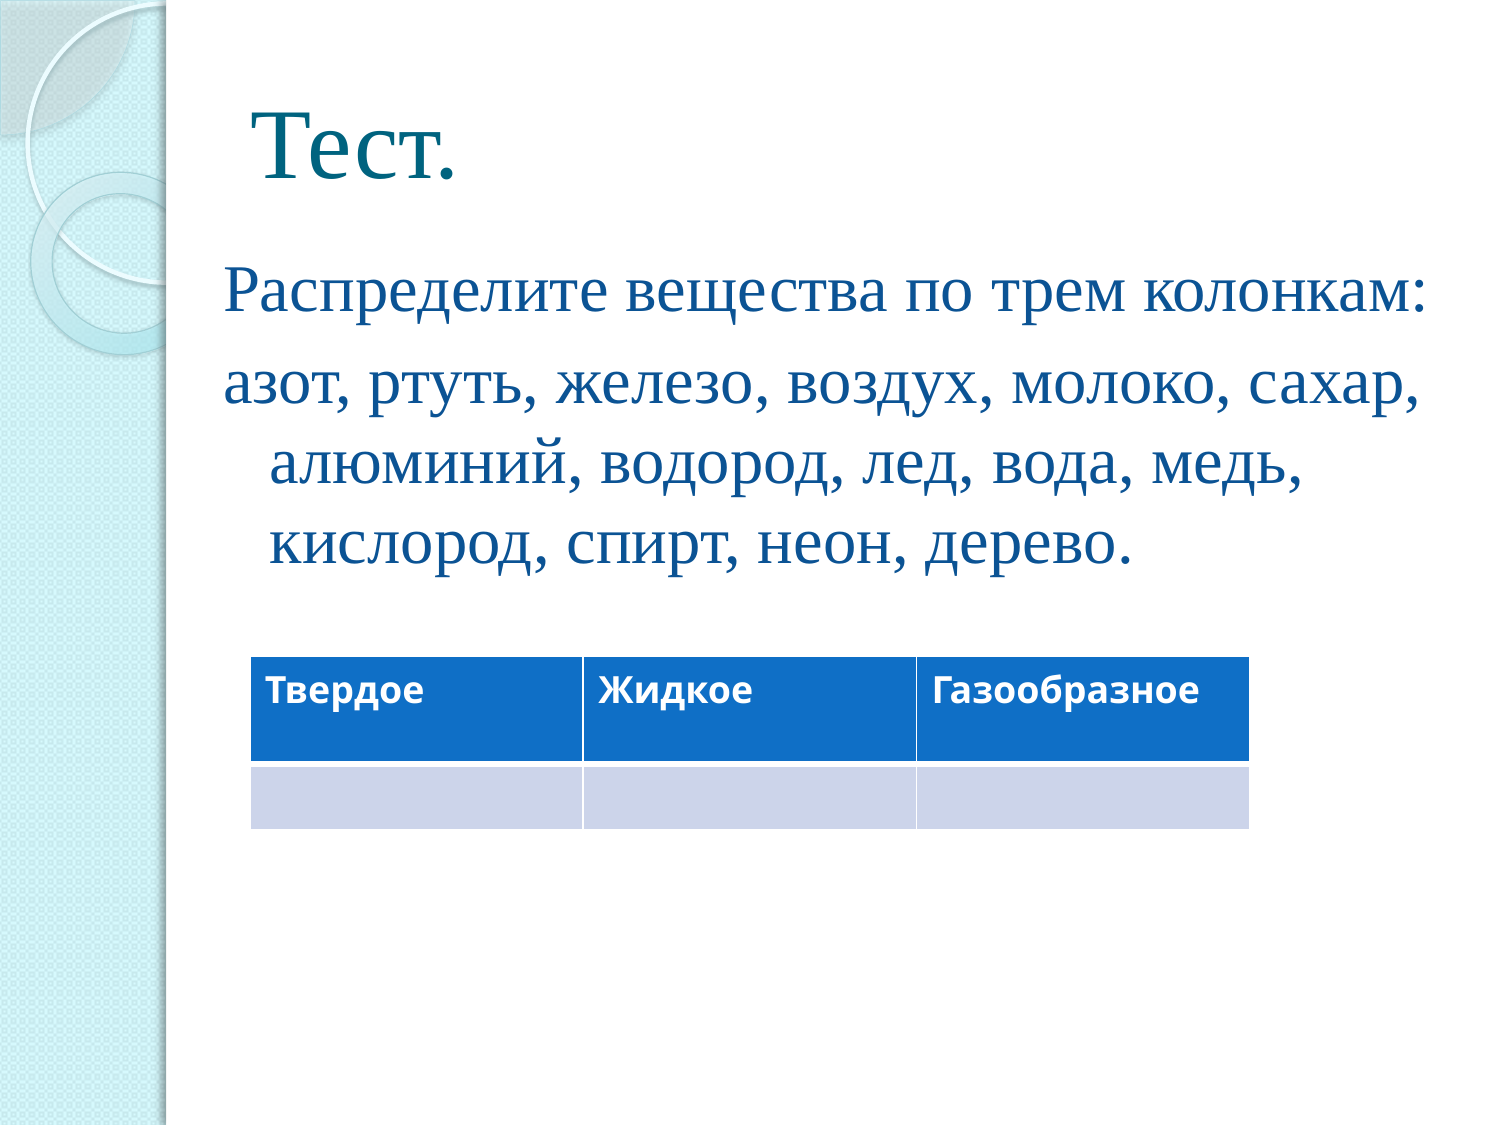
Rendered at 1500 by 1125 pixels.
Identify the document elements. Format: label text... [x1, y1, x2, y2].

list Распределите вещества по трем колонкам: азот, ртуть, железо, воздух, молоко, сахар, алюминий, водород, лед, вода, медь, кислород, спирт, неон, дерево. [194, 237, 1466, 1025]
table_header Жидкое [584, 657, 916, 761]
title Тест. [235, 45, 1466, 233]
table_cell [251, 767, 582, 829]
table_header Твердое [251, 657, 582, 761]
table_cell [584, 767, 916, 829]
table_cell [917, 767, 1249, 829]
table_header Газообразное [917, 657, 1249, 761]
